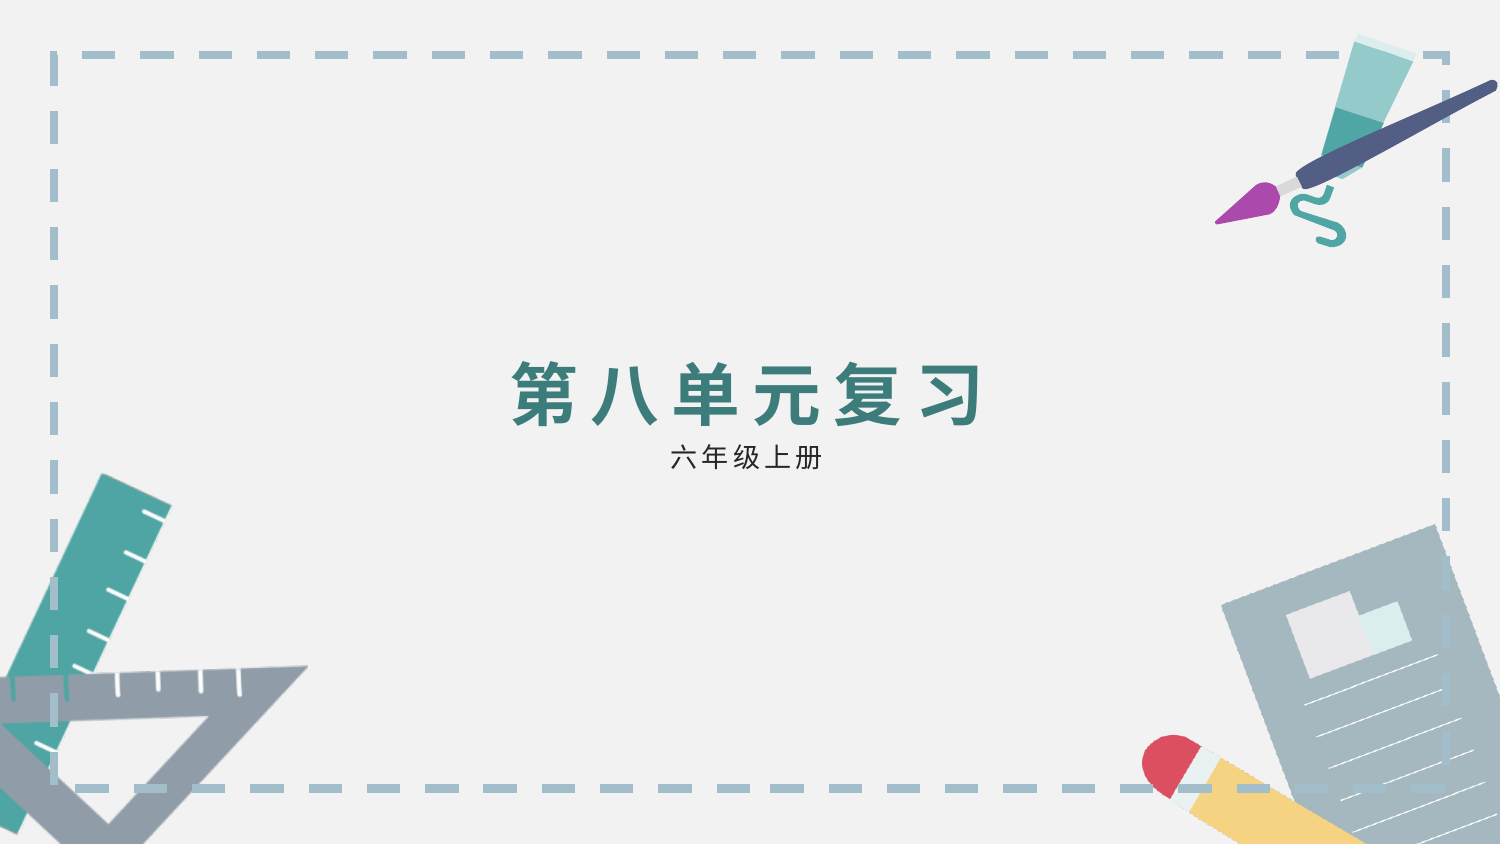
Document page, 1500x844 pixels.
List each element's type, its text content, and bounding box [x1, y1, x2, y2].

picture [1141, 523, 1500, 844]
text_box 六年级上册 [281, 440, 1212, 587]
picture [0, 458, 308, 844]
text_box 第八单元复习 [281, 263, 1212, 435]
